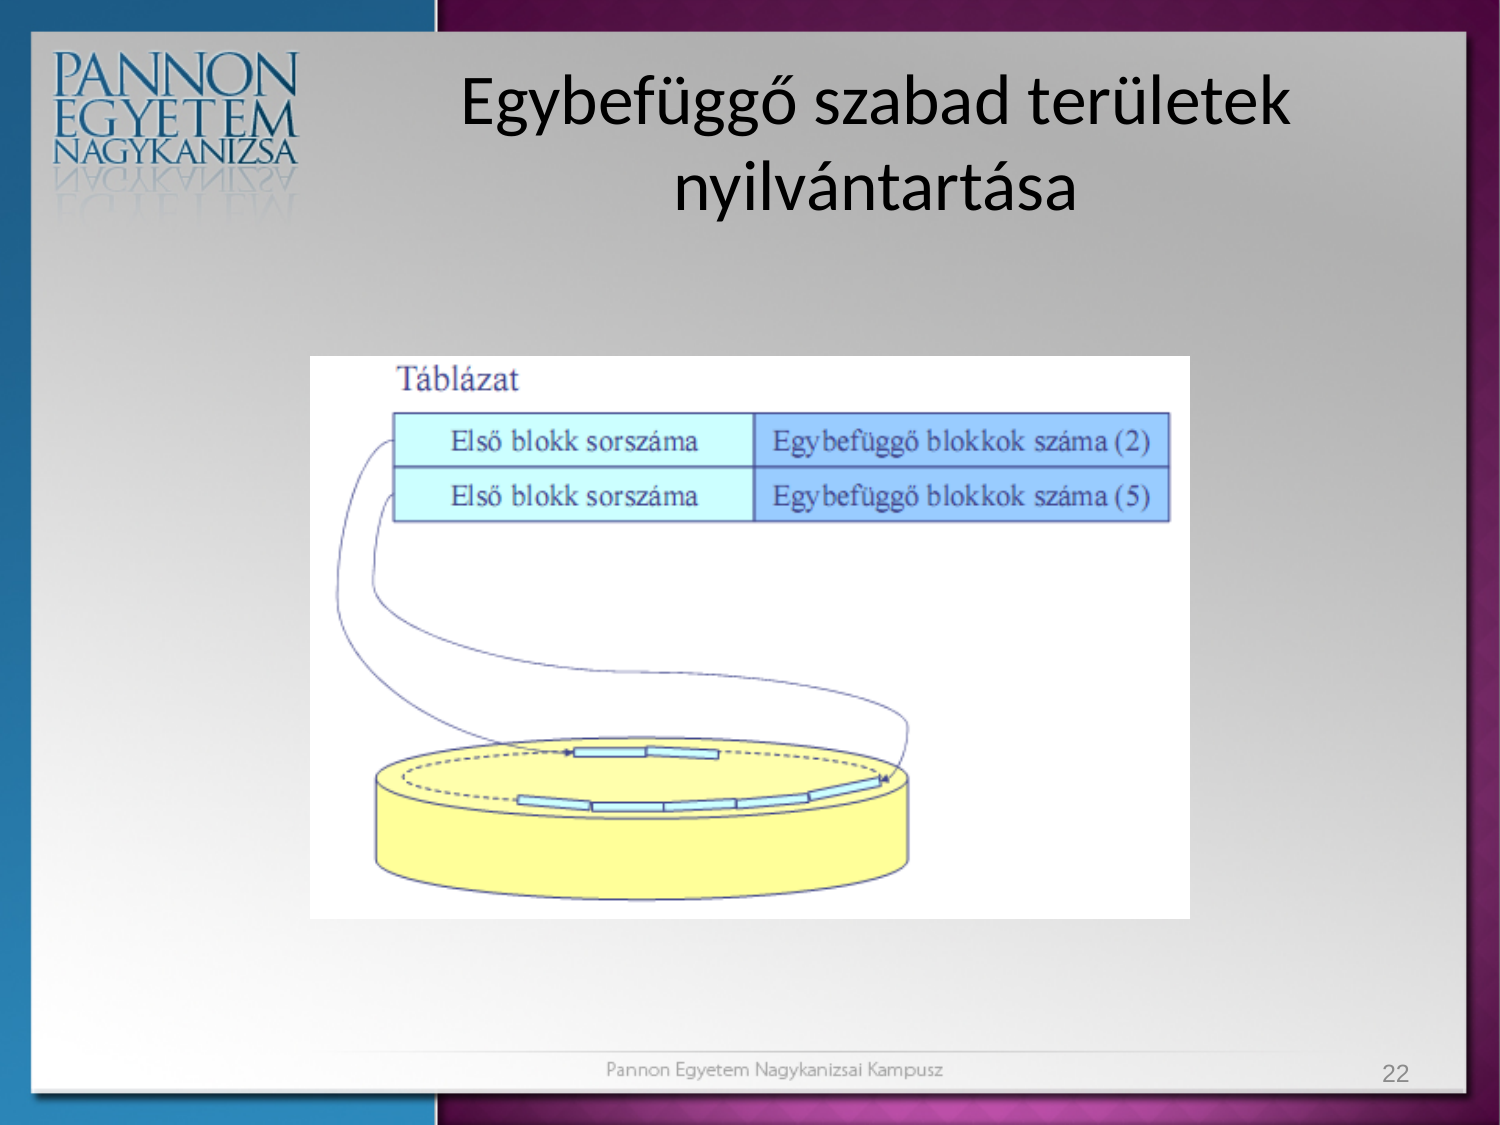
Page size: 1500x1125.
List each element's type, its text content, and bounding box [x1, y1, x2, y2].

title Egybefüggő szabad területek nyilvántartása [328, 45, 1425, 233]
picture [0, 0, 1500, 1125]
slide_number 22 [1074, 1042, 1425, 1103]
